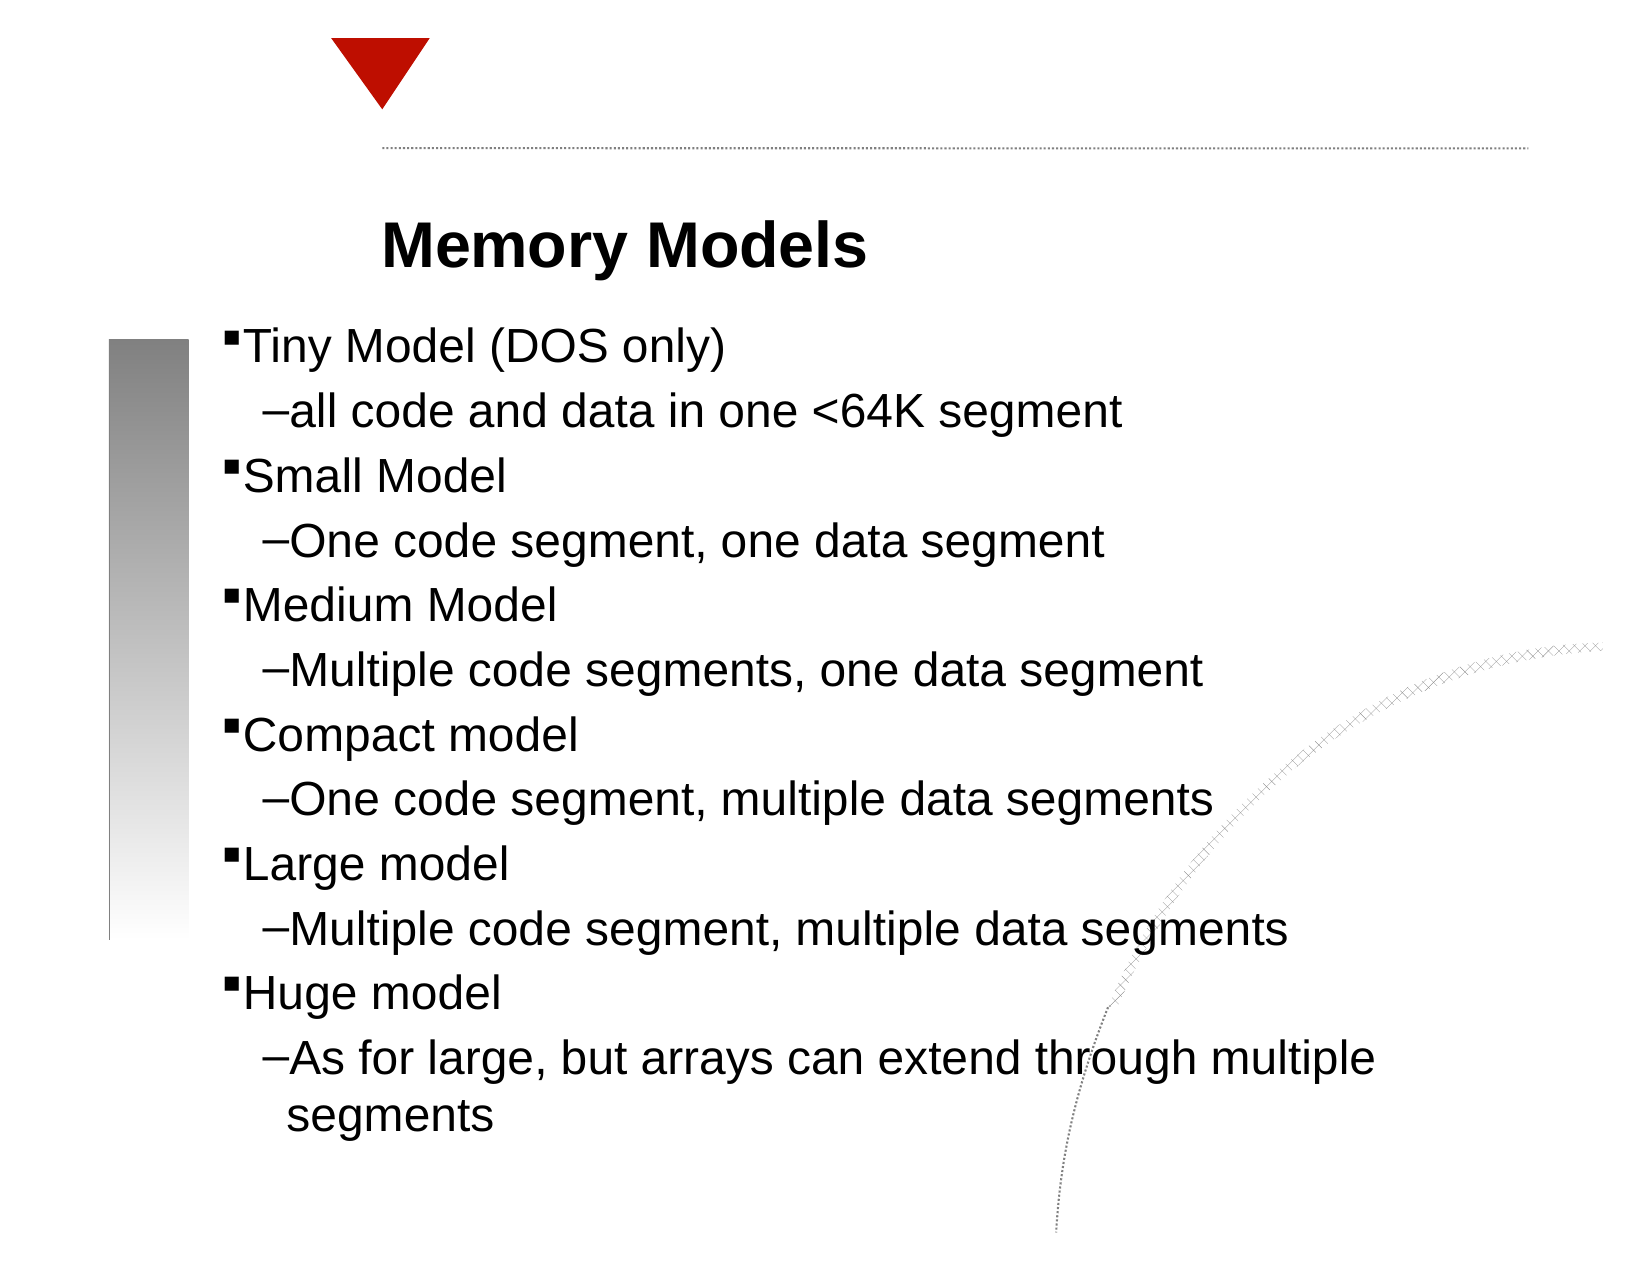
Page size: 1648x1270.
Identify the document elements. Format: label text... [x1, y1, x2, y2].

text_box Memory Models [381, 202, 1533, 280]
text_box Tiny Model (DOS only) all code and data in one <64K segment Small Model One code segment, one data segment Medium Model Multiple code segments, one data segment Compact model One code segment, multiple data segments Large model Multiple code segment, multiple data segments Huge model As for large, but arrays can extend through multiple segments [220, 315, 1526, 1142]
